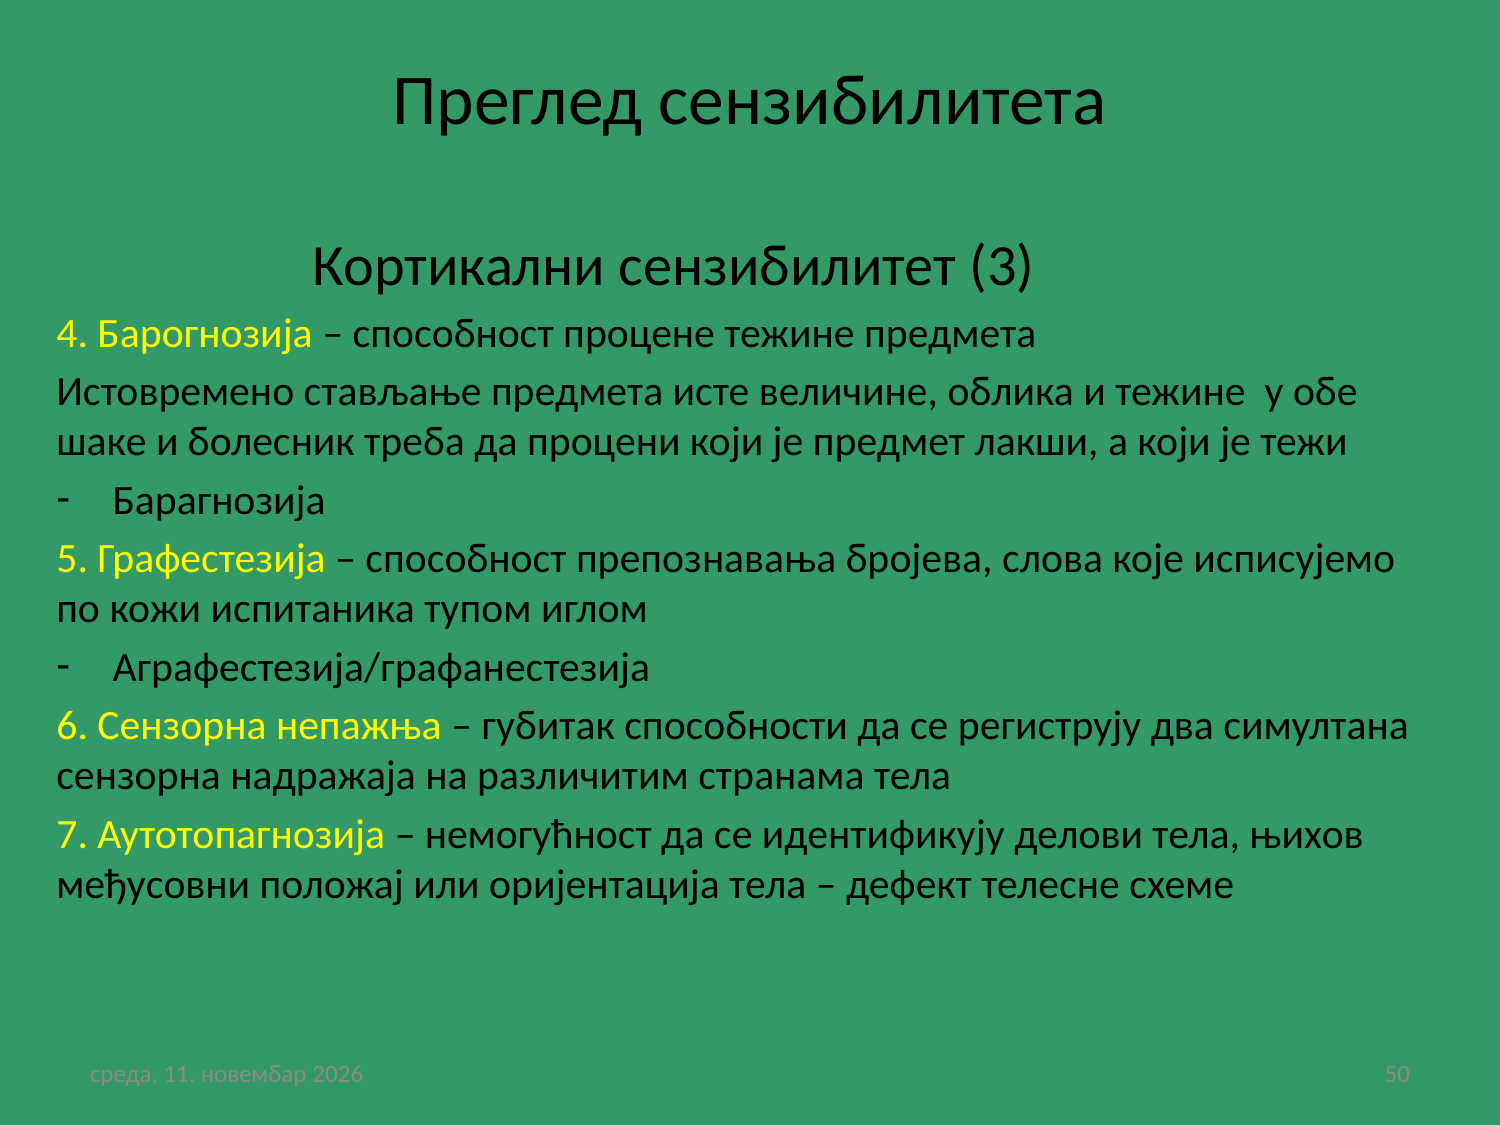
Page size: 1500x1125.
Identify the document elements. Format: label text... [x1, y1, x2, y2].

title Преглед сензибилитета [75, 45, 1425, 219]
slide_number субота, 30. јануар 2021 [75, 1042, 425, 1103]
list Кортикални сензибилитет (3) 4. Барогнозија – способност процене тежине предмета Истовремено стављање предмета исте величине, облика и тежине у обе шаке и болесник треба да процени који је предмет лакши, а који је тежи Барагнозија 5. Графестезија – способност препознавања бројева, слова које исписујемо по кожи испитаника тупом иглом Аграфестезија/графанестезија 6. Сензорна непажња – губитак способности да се региструју два симултана сензорна надражаја на различитим странама тела 7. Аутотопагнозија – немогућност да се идентификују делови тела, њихов међусовни положај или оријентација тела – дефект телесне схеме [41, 219, 1459, 1035]
slide_number 50 [1074, 1042, 1425, 1103]
